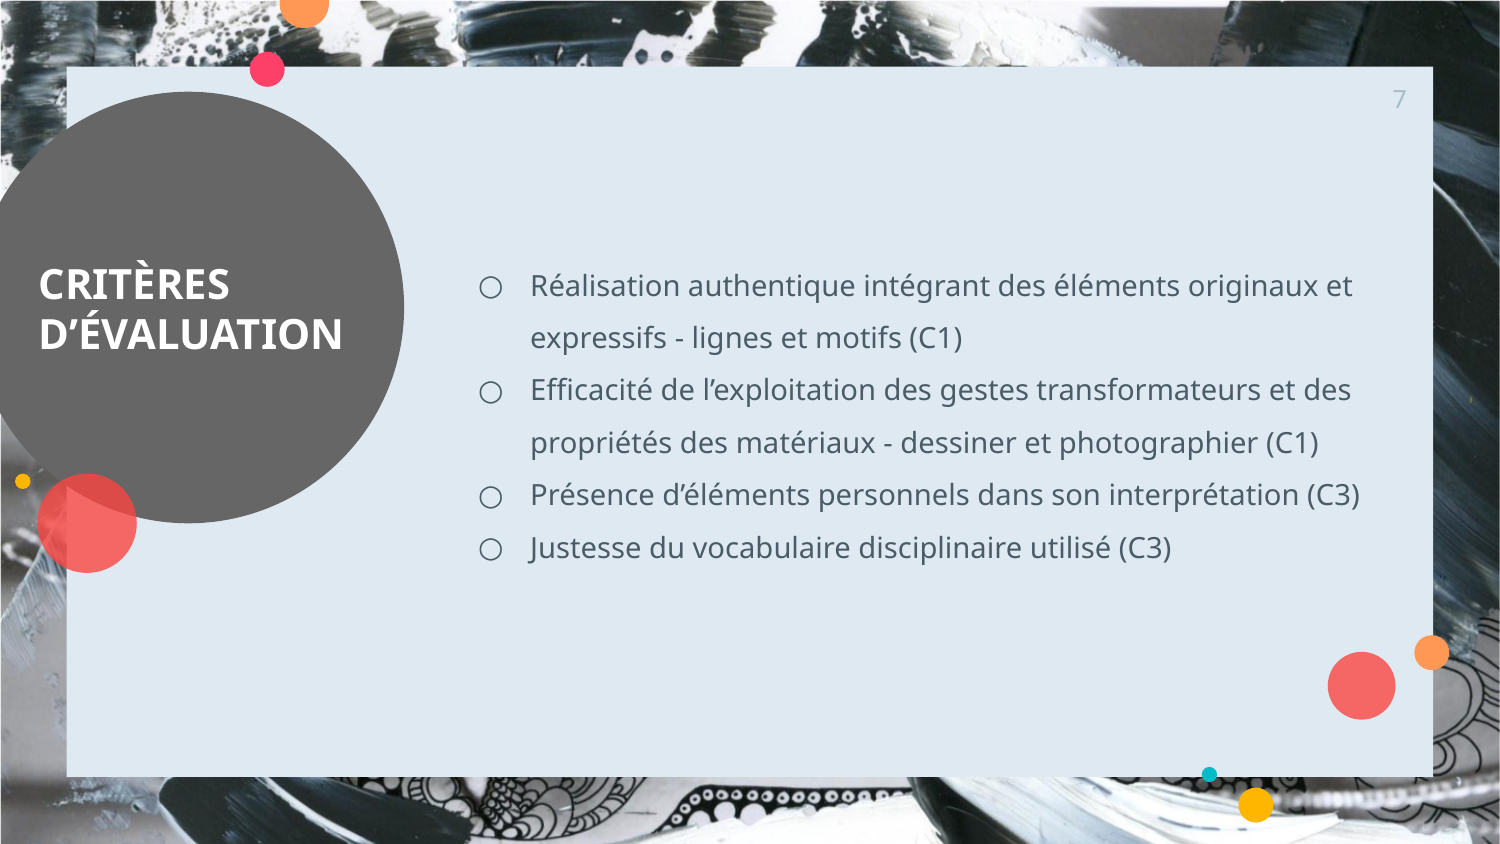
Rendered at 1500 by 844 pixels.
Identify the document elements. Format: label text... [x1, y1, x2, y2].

picture [2, 2, 1500, 844]
list Réalisation authentique intégrant des éléments originaux et expressifs - lignes et motifs (C1) Efficacité de l’exploitation des gestes transformateurs et des propriétés des matériaux - dessiner et photographier (C1) Présence d’éléments personnels dans son interprétation (C3) Justesse du vocabulaire disciplinaire utilisé (C3) [440, 234, 1383, 684]
slide_number ‹#› [1331, 68, 1422, 134]
title CRITÈRES D’ÉVALUATION [23, 91, 375, 524]
